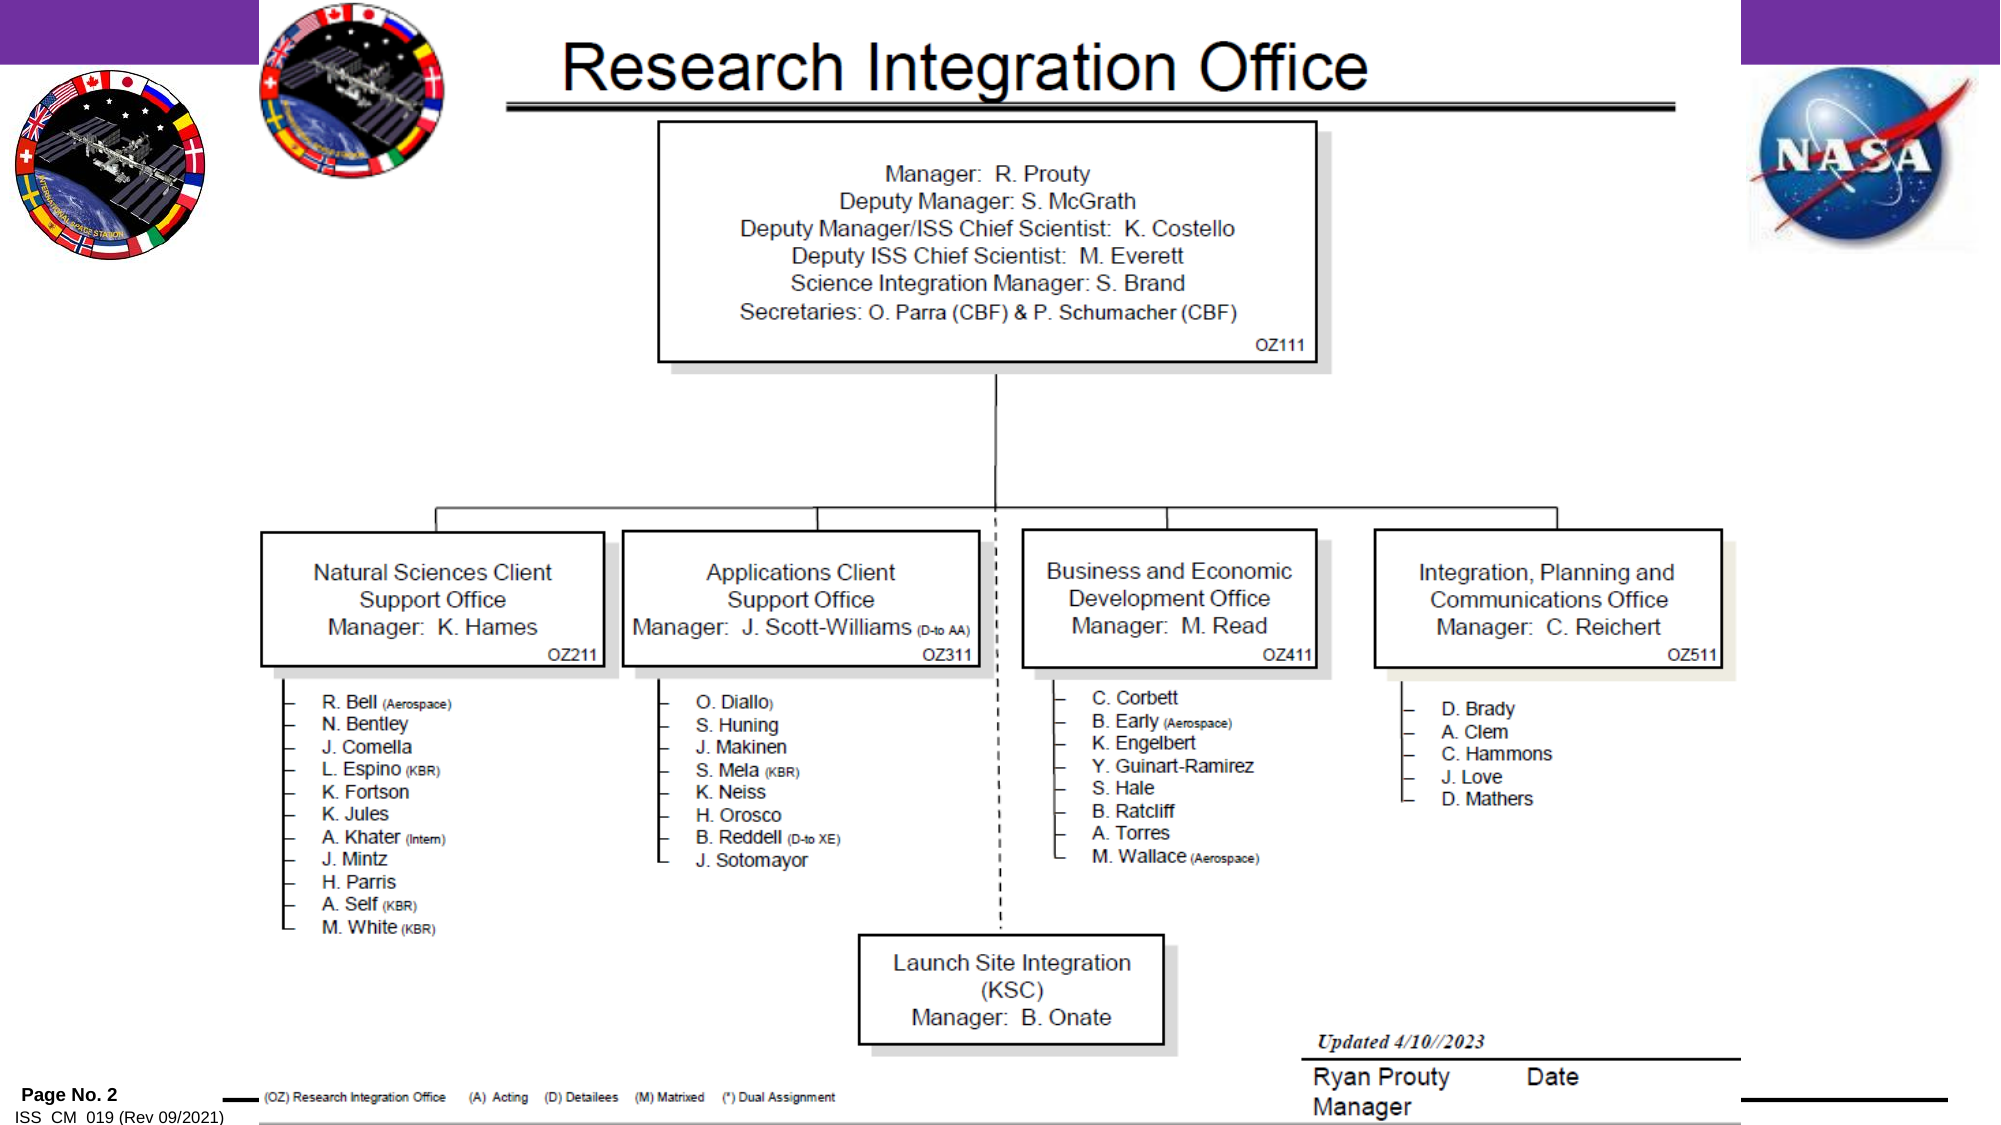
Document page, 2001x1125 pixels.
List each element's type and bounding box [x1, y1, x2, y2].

picture [1746, 65, 1979, 254]
picture [259, 0, 1741, 1125]
picture [9, 65, 210, 265]
